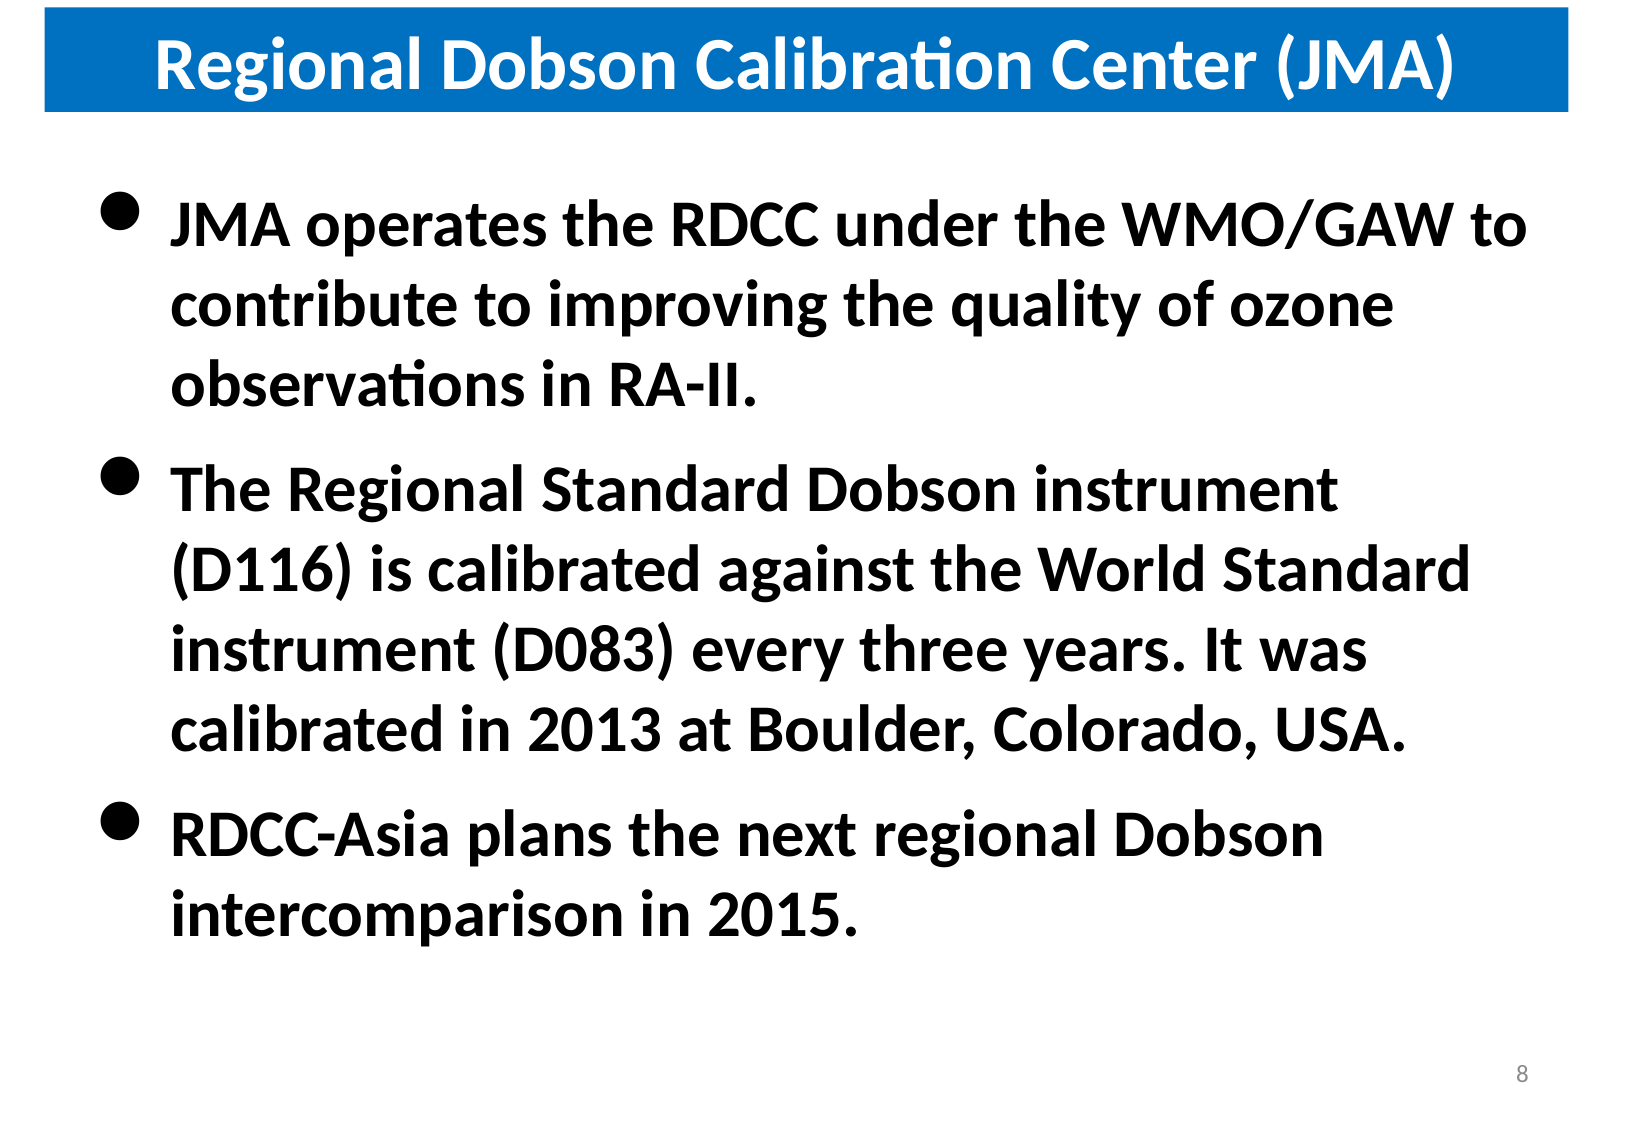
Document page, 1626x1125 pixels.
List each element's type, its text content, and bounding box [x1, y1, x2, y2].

text_box Regional Dobson Calibration Center (JMA) [44, 7, 1569, 112]
slide_number 8 [1164, 1042, 1544, 1103]
text_box JMA operates the RDCC under the WMO/GAW to contribute to improving the quality of ozone observations in RA-II. The Regional Standard Dobson instrument (D116) is calibrated against the World Standard instrument (D083) every three years. It was calibrated in 2013 at Boulder, Colorado, USA. RDCC-Asia plans the next regional Dobson intercomparison in 2015. [80, 172, 1545, 957]
